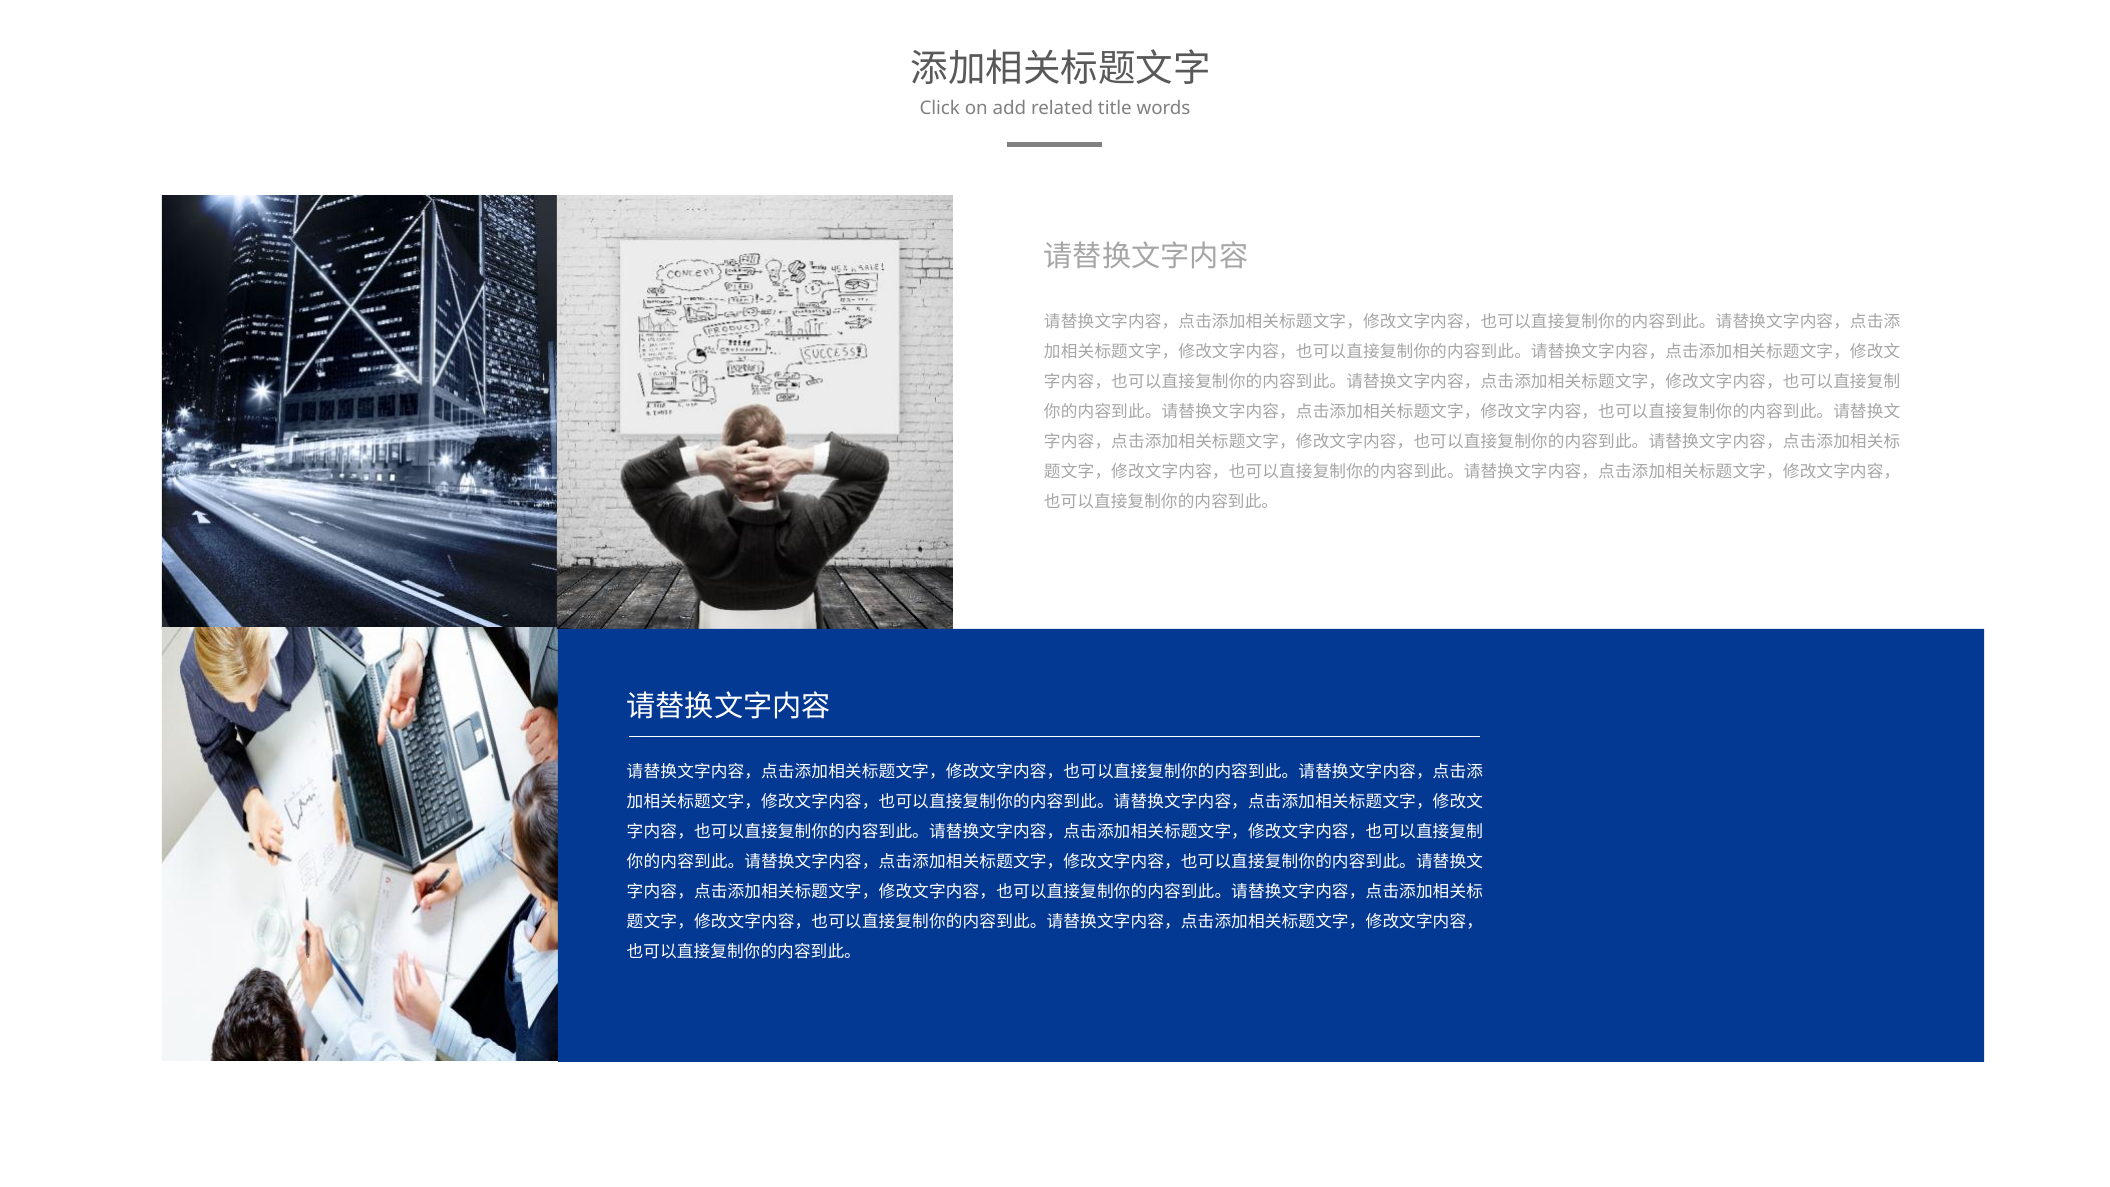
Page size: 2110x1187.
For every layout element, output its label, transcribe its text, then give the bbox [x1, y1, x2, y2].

text_box 请替换文字内容，点击添加相关标题文字，修改文字内容，也可以直接复制你的内容到此。请替换文字内容，点击添加相关标题文字，修改文字内容，也可以直接复制你的内容到此。请替换文字内容，点击添加相关标题文字，修改文字内容，也可以直接复制你的内容到此。请替换文字内容，点击添加相关标题文字，修改文字内容，也可以直接复制你的内容到此。请替换文字内容，点击添加相关标题文字，修改文字内容，也可以直接复制你的内容到此。请替换文字内容，点击添加相关标题文字，修改文字内容，也可以直接复制你的内容到此。请替换文字内容，点击添加相关标题文字，修改文字内容，也可以直接复制你的内容到此。请替换文字内容，点击添加相关标题文字，修改文字内容，也可以直接复制你的内容到此。 [610, 743, 1500, 987]
text_box 请替换文字内容 [610, 679, 916, 739]
text_box [557, 628, 1985, 1062]
text_box Click on add related title words [877, 89, 1232, 124]
text_box 请替换文字内容，点击添加相关标题文字，修改文字内容，也可以直接复制你的内容到此。请替换文字内容，点击添加相关标题文字，修改文字内容，也可以直接复制你的内容到此。请替换文字内容，点击添加相关标题文字，修改文字内容，也可以直接复制你的内容到此。请替换文字内容，点击添加相关标题文字，修改文字内容，也可以直接复制你的内容到此。请替换文字内容，点击添加相关标题文字，修改文字内容，也可以直接复制你的内容到此。请替换文字内容，点击添加相关标题文字，修改文字内容，也可以直接复制你的内容到此。请替换文字内容，点击添加相关标题文字，修改文字内容，也可以直接复制你的内容到此。请替换文字内容，点击添加相关标题文字，修改文字内容，也可以直接复制你的内容到此。 [1028, 293, 1917, 537]
text_box [556, 195, 954, 630]
text_box 添加相关标题文字 [877, 37, 1245, 95]
text_box [161, 627, 557, 1062]
text_box 请替换文字内容 [1027, 229, 1333, 289]
text_box [161, 195, 556, 627]
